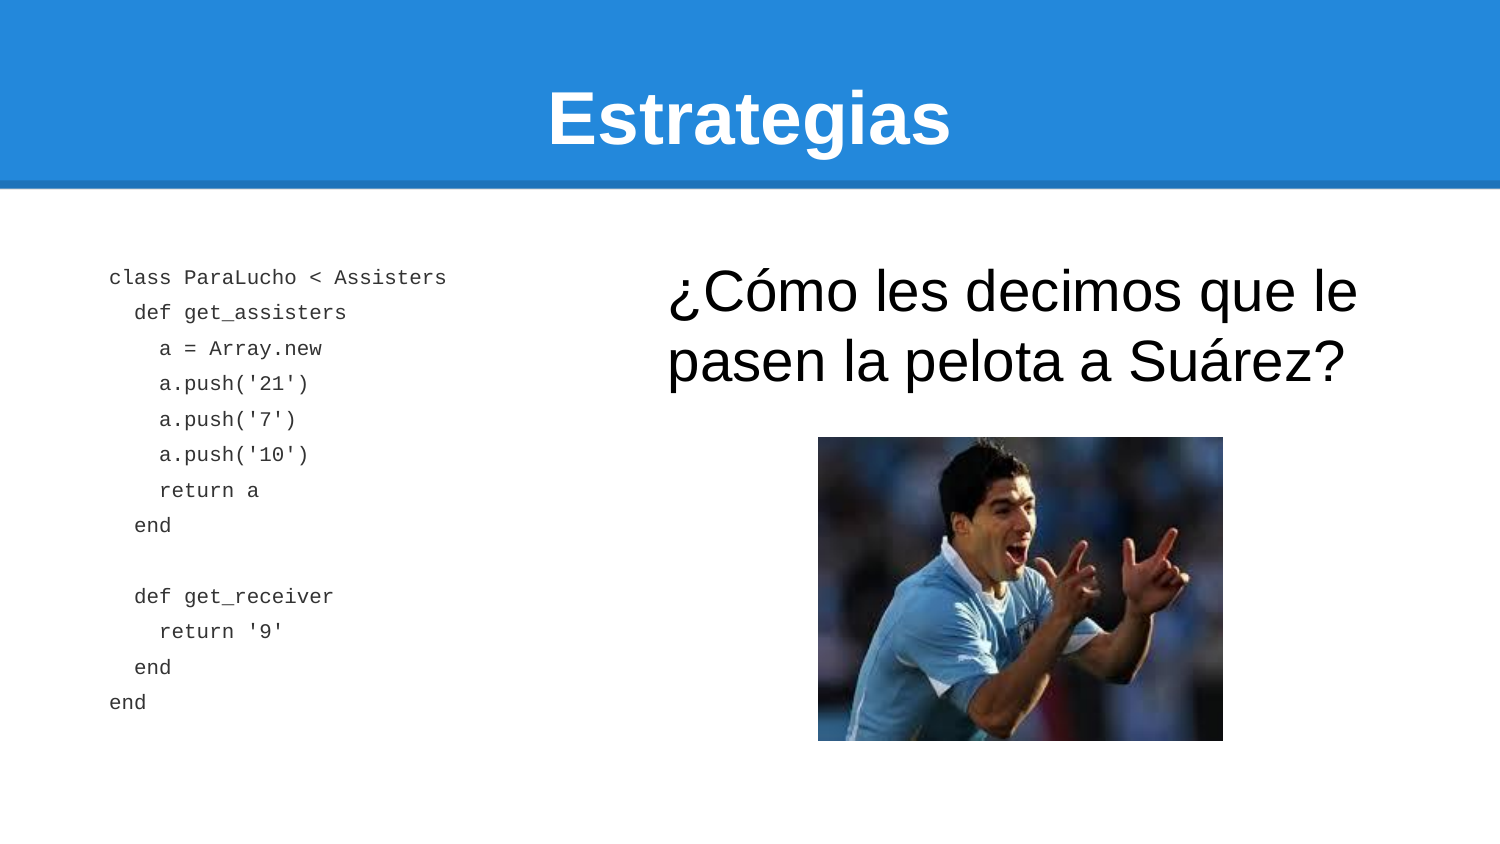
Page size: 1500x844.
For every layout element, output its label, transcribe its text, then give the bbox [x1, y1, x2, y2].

text_box class ParaLucho < Assisters def get_assisters a = Array.new a.push('21') a.push('7') a.push('10') return a end def get_receiver return '9' end end [94, 238, 588, 685]
title Estrategias [75, 33, 1425, 175]
list ¿Cómo les decimos que le pasen la pelota a Suárez? [652, 238, 1389, 346]
picture [818, 437, 1224, 741]
